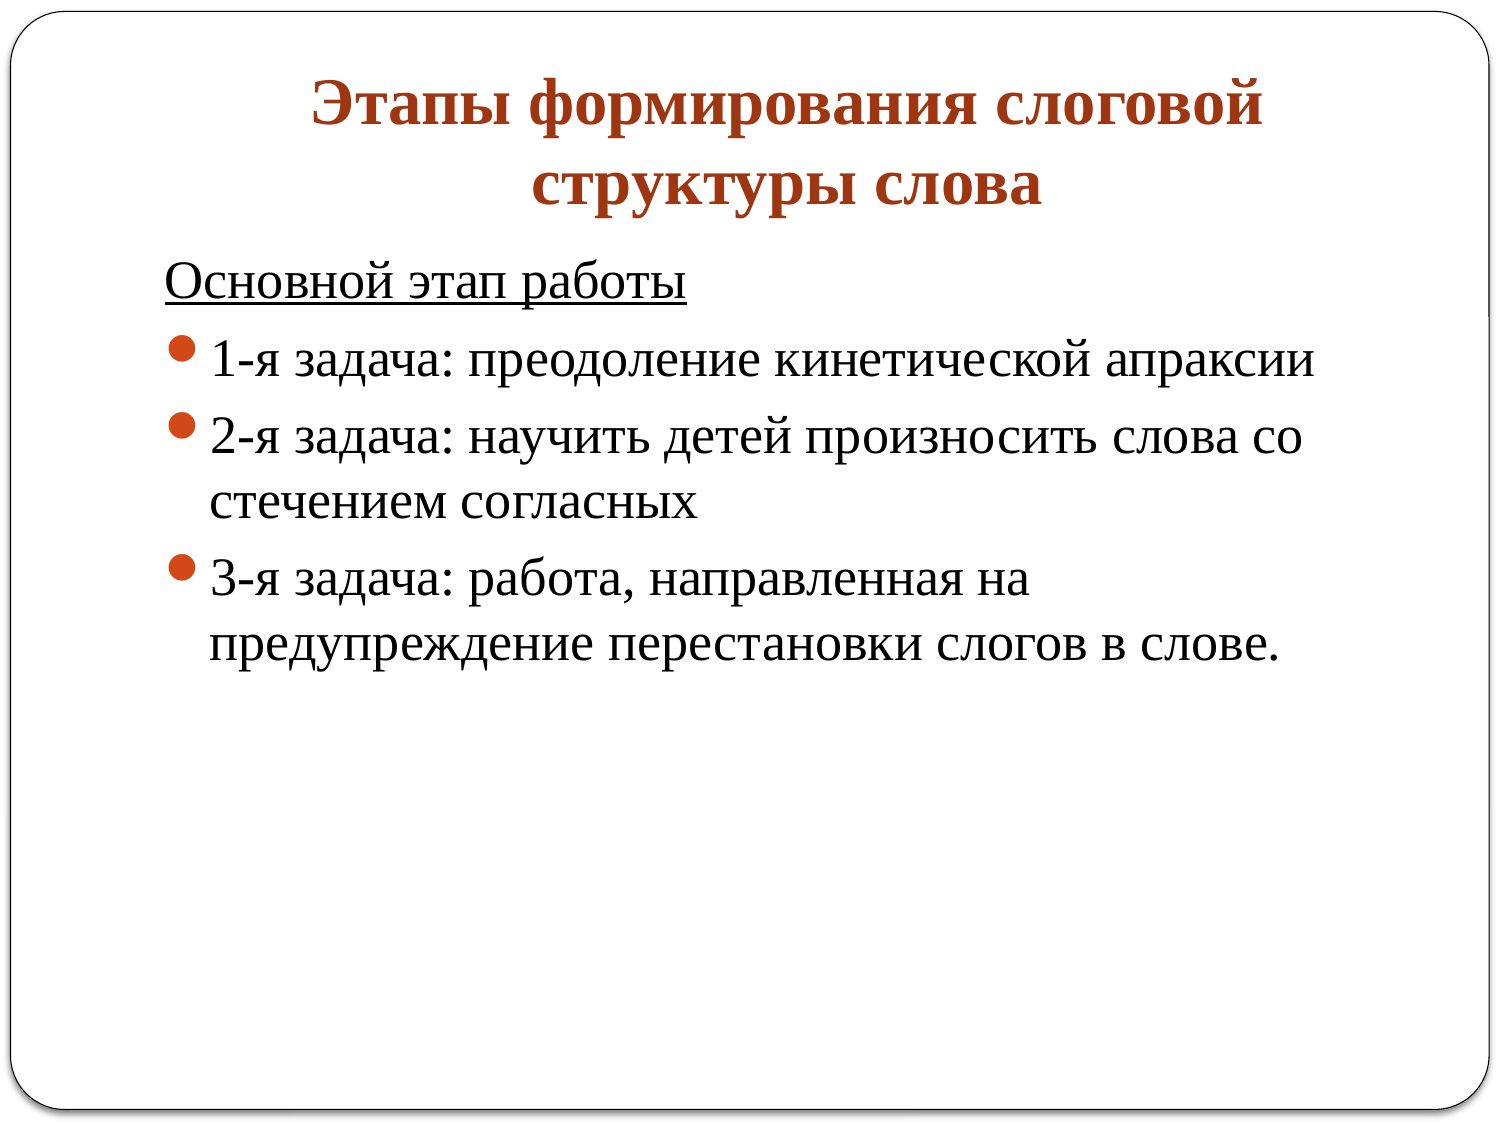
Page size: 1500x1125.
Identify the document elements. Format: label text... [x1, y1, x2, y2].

title Этапы формирования слоговой структуры слова [150, 45, 1425, 233]
list Основной этап работы 1-я задача: преодоление кинетической апраксии 2-я задача: научить детей произносить слова со стечением согласных 3-я задача: работа, направленная на предупреждение перестановки слогов в слове. [150, 237, 1425, 988]
